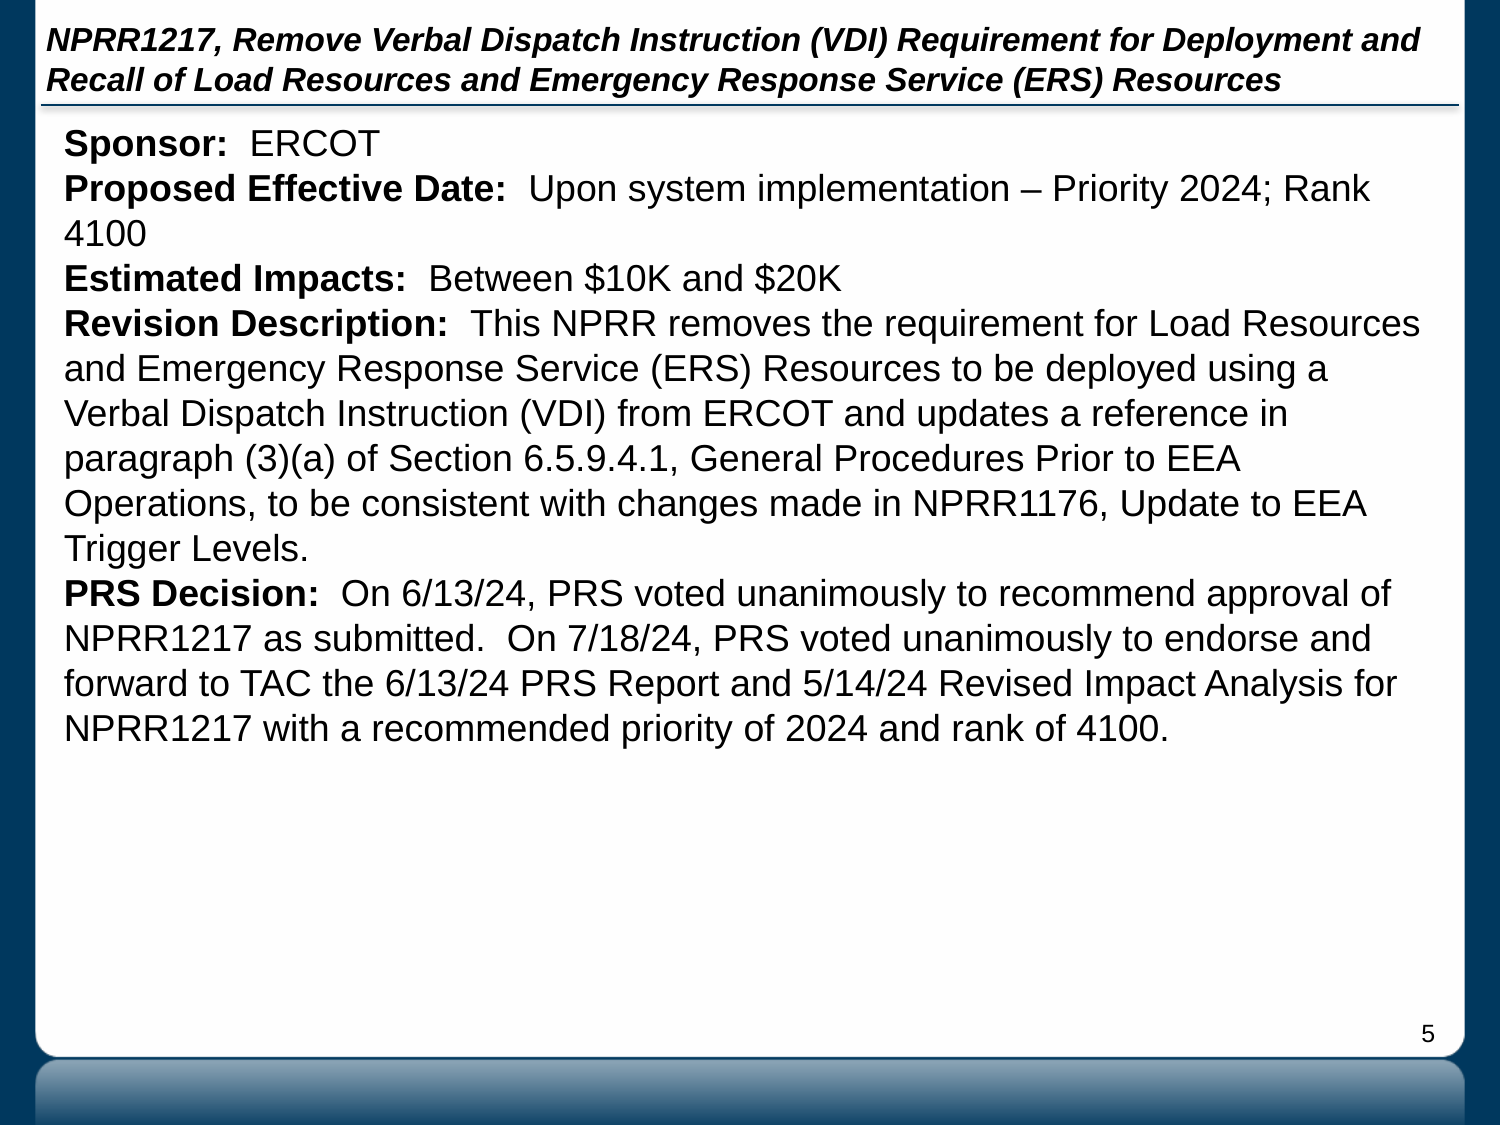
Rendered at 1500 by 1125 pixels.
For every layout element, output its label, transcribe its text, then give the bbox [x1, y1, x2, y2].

title NPRR1217, Remove Verbal Dispatch Instruction (VDI) Requirement for Deployment and Recall of Load Resources and Emergency Response Service (ERS) Resources [31, 20, 1464, 97]
text_box Sponsor: ERCOT Proposed Effective Date: Upon system implementation – Priority 2024; Rank 4100 Estimated Impacts: Between $10K and $20K Revision Description: This NPRR removes the requirement for Load Resources and Emergency Response Service (ERS) Resources to be deployed using a Verbal Dispatch Instruction (VDI) from ERCOT and updates a reference in paragraph (3)(a) of Section 6.5.9.4.1, General Procedures Prior to EEA Operations, to be consistent with changes made in NPRR1176, Update to EEA Trigger Levels. PRS Decision: On 6/13/24, PRS voted unanimously to recommend approval of NPRR1217 as submitted. On 7/18/24, PRS voted unanimously to endorse and forward to TAC the 6/13/24 PRS Report and 5/14/24 Revised Impact Analysis for NPRR1217 with a recommended priority of 2024 and rank of 4100. [11, 111, 1444, 756]
picture [35, 0, 1465, 1125]
